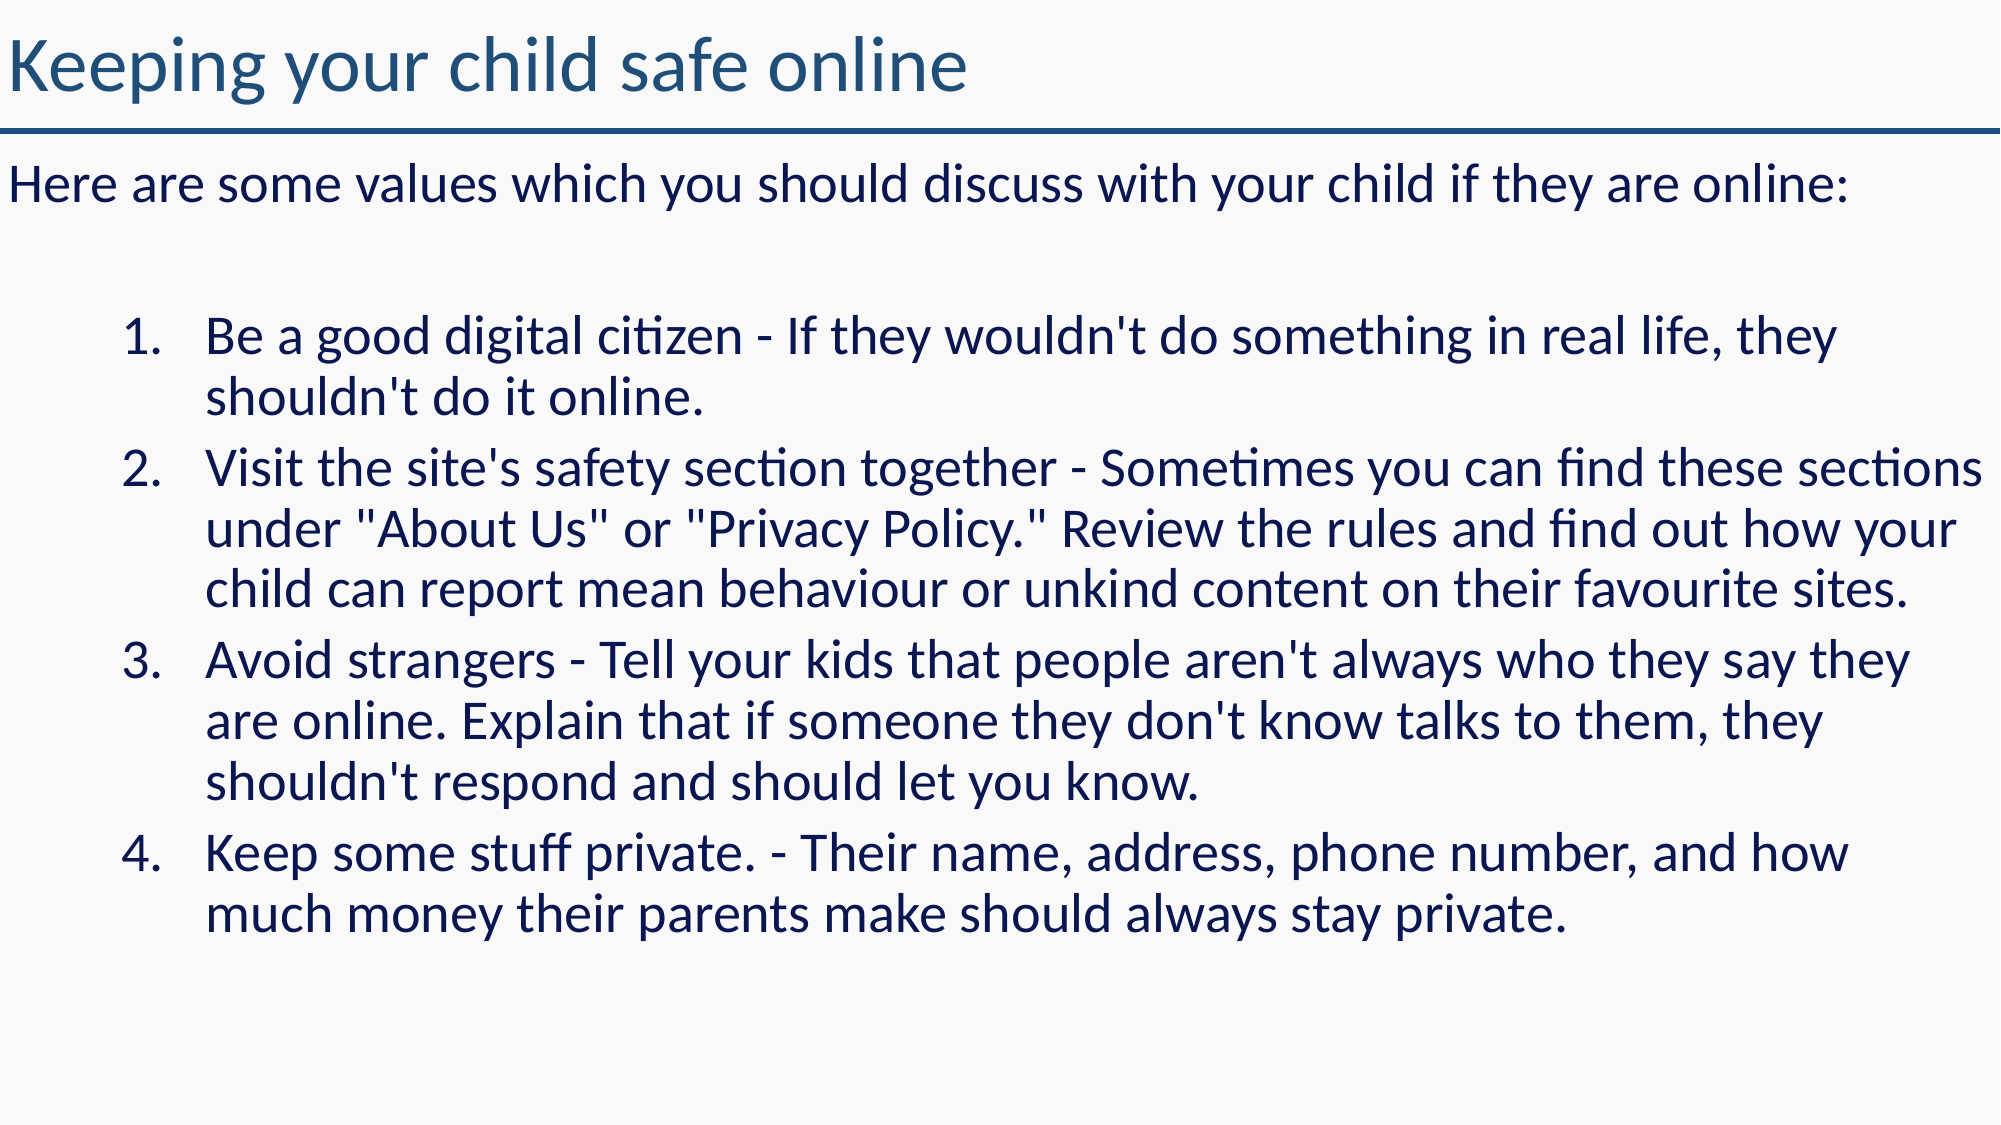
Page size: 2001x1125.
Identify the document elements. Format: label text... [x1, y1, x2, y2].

list Here are some values which you should discuss with your child if they are online: Be a good digital citizen - If they wouldn't do something in real life, they shouldn't do it online. Visit the site's safety section together - Sometimes you can find these sections under "About Us" or "Privacy Policy." Review the rules and find out how your child can report mean behaviour or unkind content on their favourite sites. Avoid strangers - Tell your kids that people aren't always who they say they are online. Explain that if someone they don't know talks to them, they shouldn't respond and should let you know. Keep some stuff private. - Their name, address, phone number, and how much money their parents make should always stay private. [0, 144, 2000, 1111]
title Keeping your child safe online [0, 0, 2000, 131]
